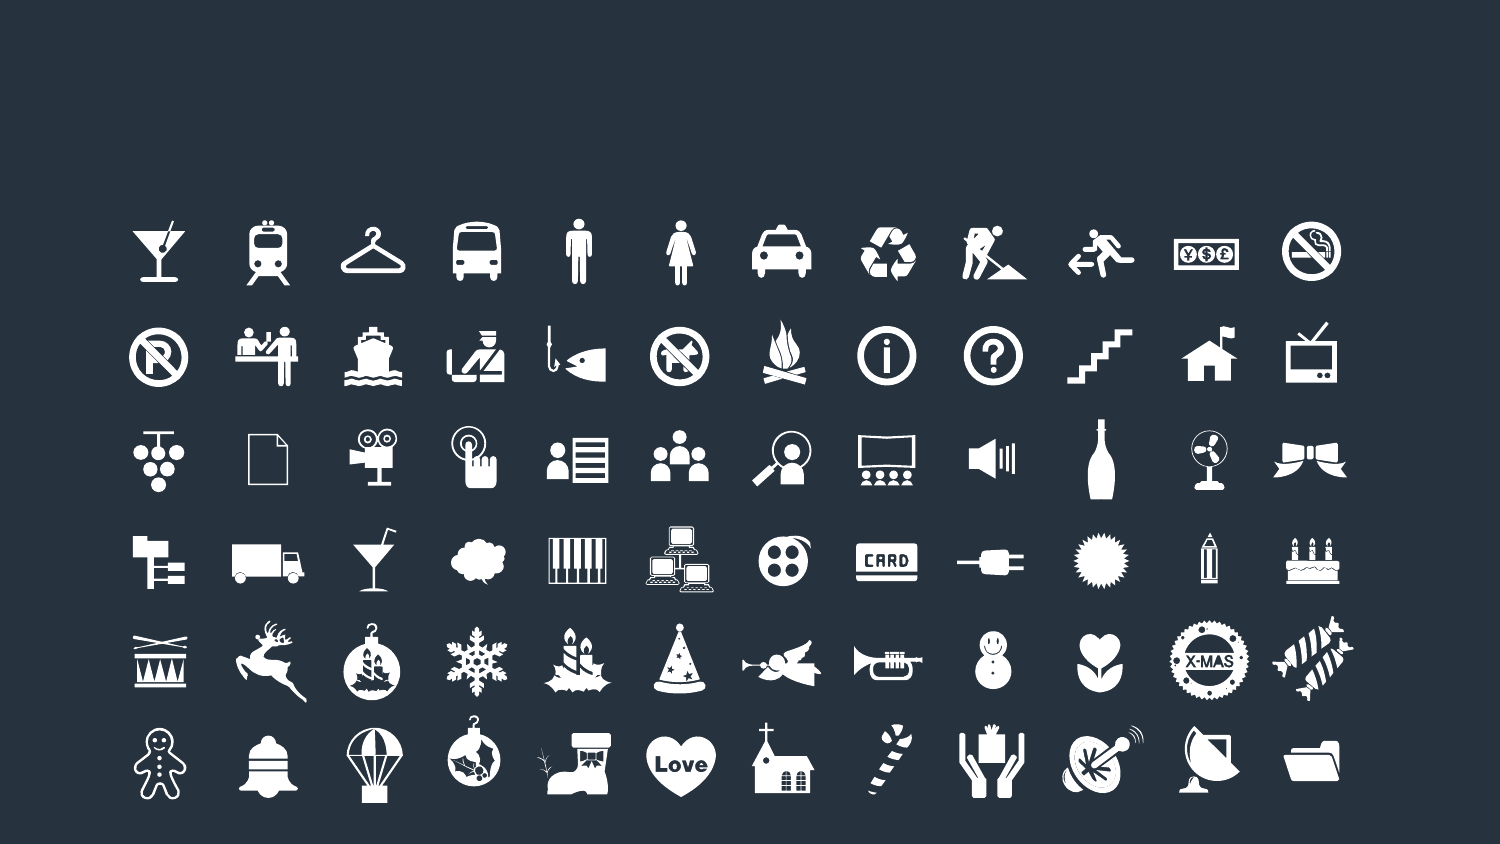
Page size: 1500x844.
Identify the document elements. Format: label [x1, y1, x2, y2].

text_box [143, 461, 158, 477]
text_box [137, 659, 184, 683]
text_box [879, 762, 895, 773]
text_box [1306, 684, 1314, 690]
text_box [1322, 652, 1334, 678]
text_box [854, 646, 923, 681]
text_box [679, 340, 699, 360]
text_box [248, 760, 288, 770]
text_box [686, 566, 707, 581]
text_box [1328, 616, 1344, 633]
text_box [890, 258, 917, 282]
text_box [896, 733, 912, 748]
text_box [775, 319, 792, 369]
text_box [751, 722, 815, 794]
text_box [344, 378, 402, 387]
text_box [1305, 669, 1319, 690]
text_box [752, 224, 812, 278]
text_box [1291, 551, 1299, 560]
text_box [1318, 625, 1331, 649]
text_box [446, 349, 452, 375]
text_box [383, 434, 392, 443]
text_box [287, 572, 299, 584]
text_box [762, 366, 807, 385]
text_box [1284, 658, 1291, 667]
text_box [548, 537, 607, 584]
text_box [343, 623, 401, 701]
text_box [664, 526, 714, 593]
text_box [1306, 445, 1314, 460]
text_box [669, 446, 690, 465]
text_box [968, 438, 996, 479]
text_box [881, 731, 892, 744]
text_box [134, 683, 187, 688]
text_box [758, 535, 811, 587]
text_box [1067, 329, 1133, 384]
text_box [1073, 532, 1130, 590]
text_box [563, 645, 577, 658]
text_box [883, 338, 890, 346]
text_box [1272, 661, 1288, 678]
text_box [1309, 551, 1316, 560]
text_box [452, 221, 502, 281]
text_box [1181, 326, 1238, 381]
text_box [132, 536, 185, 589]
text_box [1285, 321, 1337, 383]
text_box [572, 437, 609, 483]
text_box [266, 332, 271, 342]
text_box [461, 349, 496, 374]
text_box [1284, 644, 1297, 668]
text_box [238, 771, 298, 798]
text_box [563, 653, 577, 671]
text_box [465, 441, 497, 489]
text_box [151, 477, 167, 493]
text_box [962, 225, 1028, 280]
text_box [1011, 443, 1015, 474]
text_box [763, 375, 783, 384]
text_box [565, 348, 606, 382]
text_box [1169, 620, 1250, 701]
text_box [236, 620, 307, 703]
text_box [869, 263, 887, 277]
text_box [1283, 754, 1340, 782]
text_box [889, 470, 898, 480]
text_box [978, 723, 1006, 763]
text_box [543, 654, 612, 693]
text_box [875, 470, 885, 480]
text_box [901, 480, 913, 486]
text_box [1197, 245, 1216, 263]
text_box [1292, 537, 1298, 546]
text_box [168, 444, 185, 461]
text_box [1325, 551, 1332, 560]
text_box [780, 468, 804, 485]
text_box [451, 538, 506, 585]
text_box [645, 556, 680, 585]
text_box [1325, 537, 1332, 546]
text_box [446, 626, 508, 697]
text_box [451, 374, 477, 383]
text_box [1282, 221, 1342, 281]
text_box [1087, 419, 1115, 500]
text_box [1082, 235, 1135, 278]
text_box [1291, 546, 1299, 555]
text_box [856, 575, 918, 582]
text_box [143, 431, 174, 461]
text_box [1316, 460, 1348, 478]
text_box [346, 727, 403, 803]
text_box [959, 732, 987, 798]
text_box [1339, 637, 1354, 652]
text_box [769, 334, 782, 369]
text_box [363, 435, 372, 444]
text_box [546, 325, 561, 373]
text_box [688, 463, 709, 482]
text_box [861, 470, 871, 480]
text_box [1216, 245, 1234, 263]
text_box [650, 326, 710, 387]
text_box [479, 337, 497, 348]
text_box [1286, 580, 1340, 584]
text_box [856, 543, 918, 572]
text_box [340, 226, 406, 274]
text_box [784, 462, 800, 468]
text_box [1068, 253, 1095, 275]
text_box [537, 747, 553, 778]
text_box [248, 735, 288, 759]
text_box [787, 328, 800, 368]
text_box [1282, 442, 1305, 463]
text_box [1330, 648, 1344, 669]
text_box [1315, 231, 1331, 252]
text_box [683, 366, 689, 373]
text_box [1315, 442, 1338, 463]
text_box [1319, 252, 1326, 258]
text_box [999, 448, 1003, 469]
text_box [1309, 546, 1316, 555]
text_box [653, 447, 668, 461]
text_box [132, 231, 186, 282]
text_box [134, 653, 187, 659]
text_box [1309, 537, 1316, 546]
text_box [1209, 434, 1218, 447]
text_box [147, 340, 172, 361]
text_box [232, 544, 282, 577]
text_box [1308, 628, 1317, 657]
text_box [888, 228, 908, 245]
text_box [132, 635, 187, 649]
text_box [349, 428, 398, 486]
text_box [133, 643, 161, 650]
text_box [653, 681, 706, 694]
text_box [963, 326, 1023, 386]
text_box [1075, 742, 1115, 787]
text_box [1179, 245, 1197, 263]
text_box [1062, 767, 1084, 793]
text_box [990, 366, 997, 373]
text_box [1184, 726, 1240, 781]
text_box [691, 447, 706, 461]
text_box [858, 435, 916, 468]
text_box [752, 430, 812, 487]
text_box [168, 220, 174, 232]
text_box [982, 338, 1005, 365]
text_box [672, 430, 687, 444]
text_box [1201, 579, 1218, 584]
text_box [975, 631, 1012, 690]
text_box [659, 631, 700, 683]
text_box [133, 445, 149, 460]
text_box [1291, 252, 1312, 258]
text_box [353, 527, 397, 592]
text_box [891, 724, 904, 736]
text_box [547, 748, 608, 795]
text_box [1089, 229, 1099, 239]
text_box [1315, 660, 1327, 686]
text_box [573, 218, 585, 230]
text_box [1336, 649, 1343, 655]
text_box [279, 326, 290, 337]
text_box [459, 434, 478, 452]
text_box [1309, 229, 1328, 252]
text_box [235, 356, 278, 362]
text_box [869, 227, 897, 248]
text_box [873, 480, 887, 486]
text_box [159, 461, 175, 477]
text_box [650, 463, 671, 482]
text_box [153, 746, 165, 751]
text_box [234, 573, 246, 584]
text_box [1209, 451, 1220, 463]
text_box [129, 327, 189, 387]
text_box [857, 326, 917, 386]
text_box [646, 736, 716, 798]
text_box [566, 230, 592, 285]
text_box [867, 790, 877, 795]
text_box [478, 331, 497, 336]
text_box [870, 776, 886, 787]
text_box [246, 225, 291, 286]
text_box [1298, 636, 1307, 665]
text_box [451, 426, 487, 461]
text_box [1077, 633, 1123, 693]
text_box [675, 220, 687, 231]
text_box [1201, 538, 1218, 548]
text_box [1295, 687, 1311, 701]
text_box [1286, 560, 1340, 571]
text_box [1201, 548, 1218, 579]
text_box [564, 627, 576, 645]
text_box [282, 552, 305, 577]
text_box [887, 751, 903, 761]
text_box [652, 559, 673, 574]
text_box [146, 350, 159, 374]
text_box [1194, 446, 1207, 454]
text_box [860, 247, 881, 275]
text_box [133, 727, 187, 800]
text_box [248, 433, 289, 486]
text_box [1325, 546, 1332, 555]
text_box [957, 549, 1024, 576]
text_box [1179, 776, 1209, 793]
text_box [571, 733, 611, 748]
text_box [1325, 627, 1332, 636]
text_box [550, 442, 566, 459]
text_box [883, 347, 890, 373]
text_box [1091, 737, 1130, 769]
text_box [676, 623, 684, 632]
text_box [860, 480, 873, 486]
text_box [1287, 567, 1338, 581]
text_box [546, 460, 569, 480]
text_box [784, 444, 801, 461]
text_box [163, 636, 188, 643]
text_box [997, 732, 1025, 798]
text_box [887, 480, 900, 486]
text_box [1291, 740, 1340, 773]
text_box [1191, 430, 1228, 490]
text_box [237, 327, 268, 355]
text_box [742, 640, 822, 687]
text_box [903, 470, 912, 480]
text_box [897, 244, 916, 262]
text_box [580, 637, 593, 654]
text_box [265, 337, 297, 387]
text_box [786, 366, 806, 375]
text_box [479, 349, 505, 383]
text_box [661, 349, 680, 373]
text_box [344, 326, 403, 378]
text_box [671, 528, 692, 544]
text_box [1173, 238, 1239, 270]
text_box [447, 715, 501, 787]
text_box [1273, 460, 1304, 478]
text_box [1069, 736, 1121, 794]
text_box [666, 231, 696, 286]
